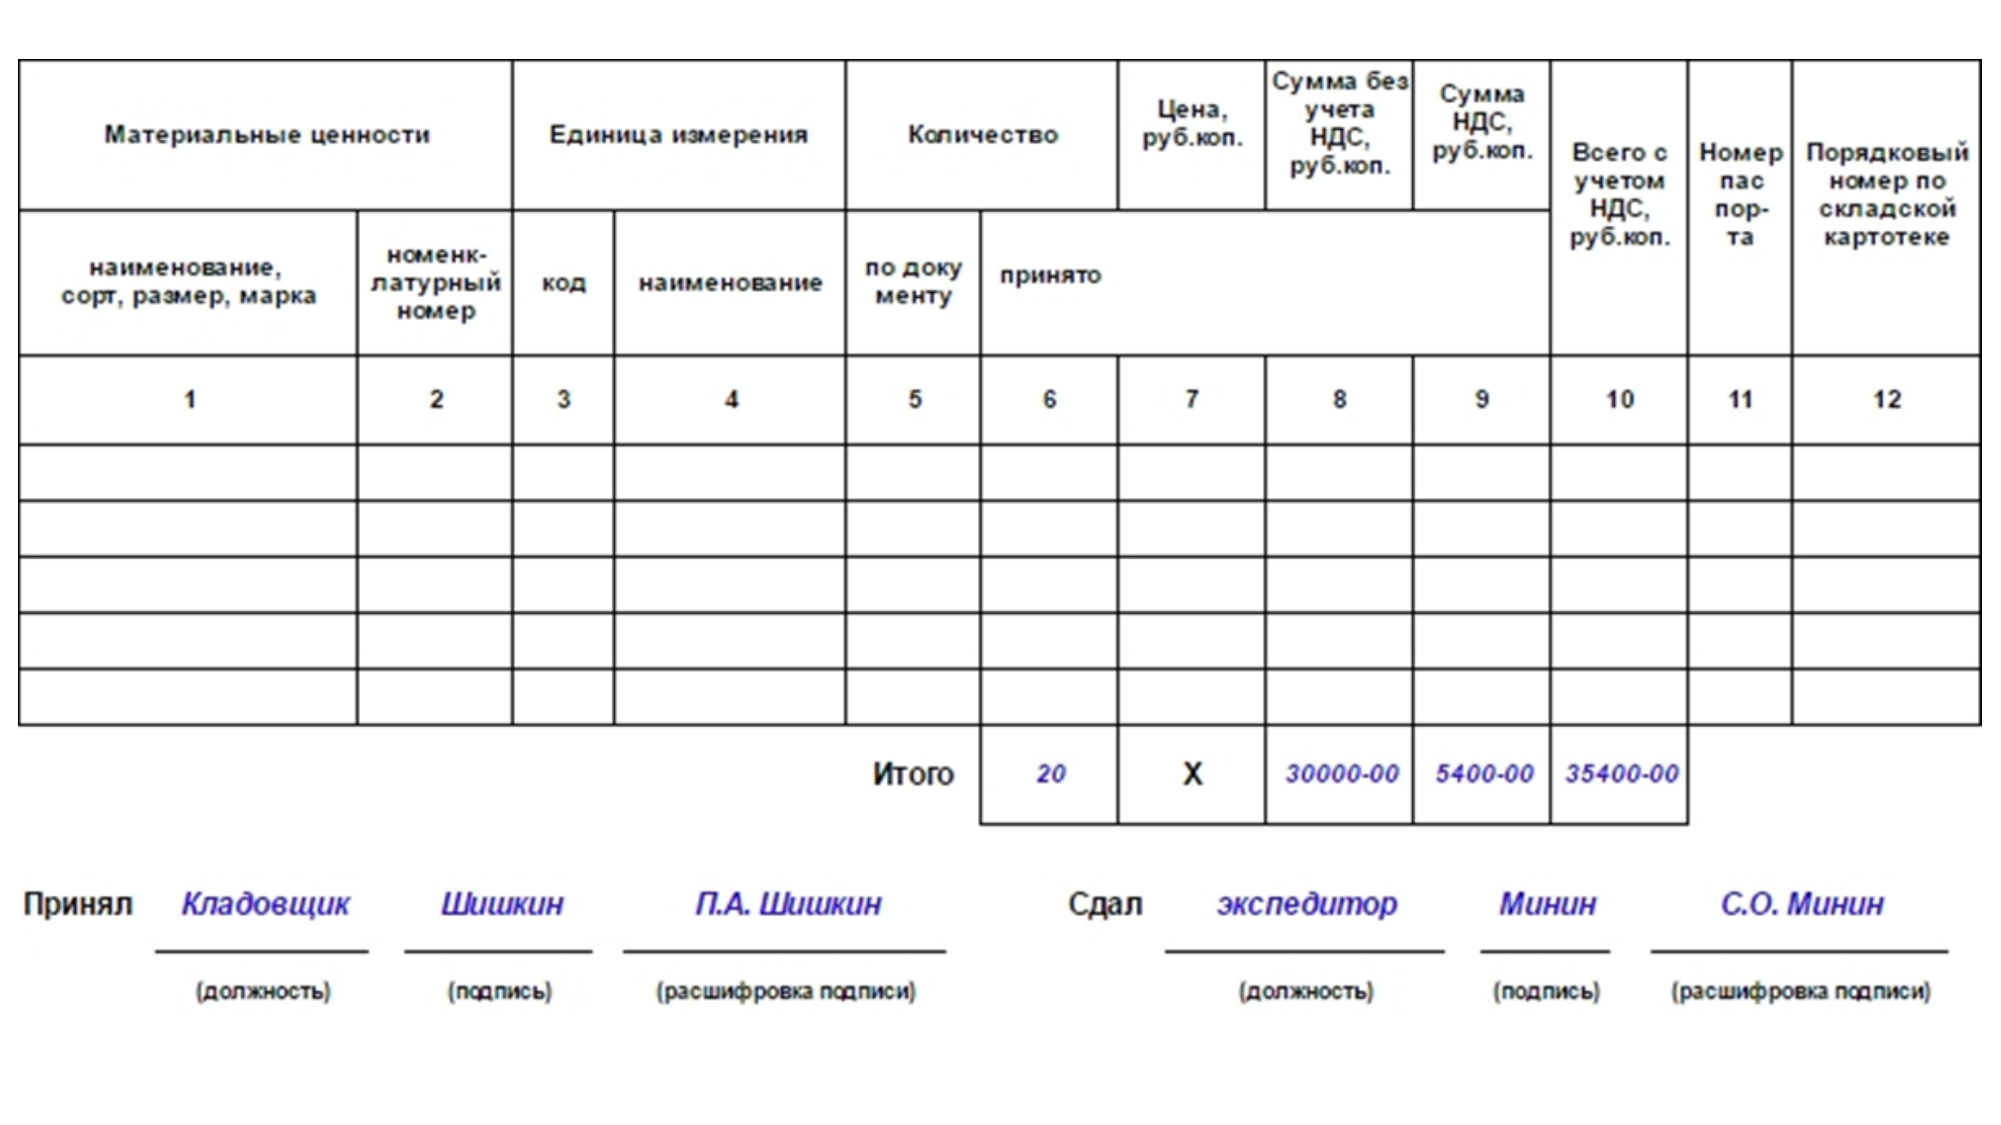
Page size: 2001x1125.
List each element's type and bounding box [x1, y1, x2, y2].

picture [18, 59, 1982, 1017]
